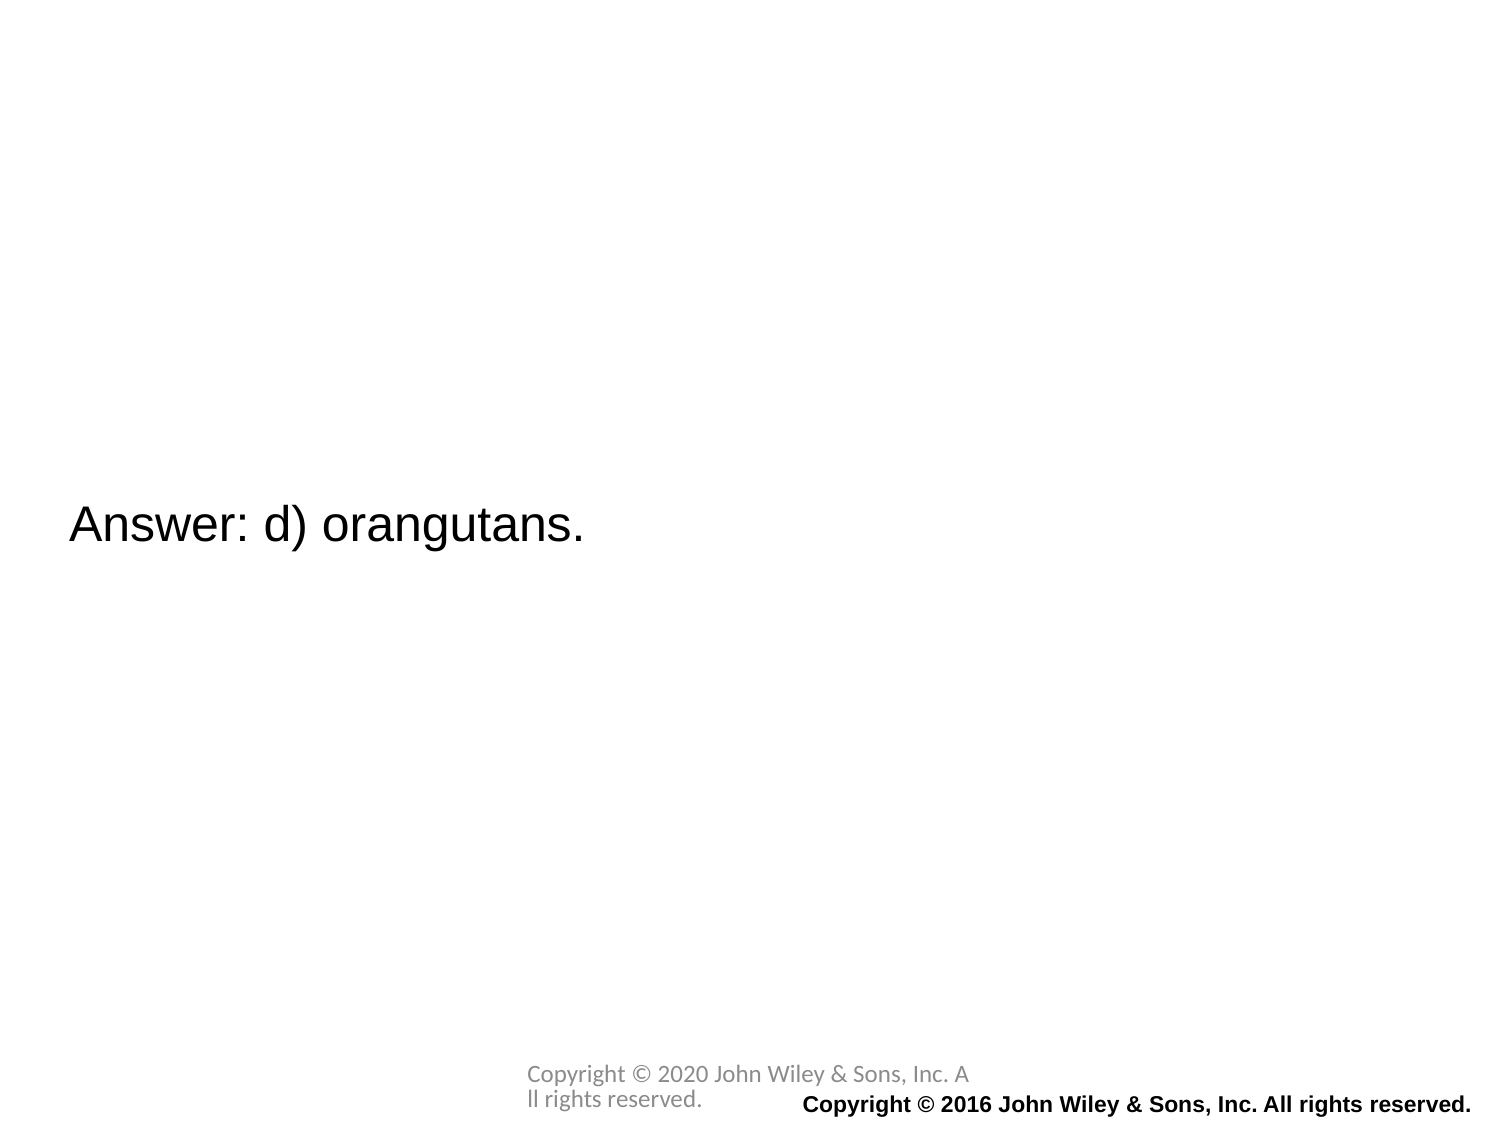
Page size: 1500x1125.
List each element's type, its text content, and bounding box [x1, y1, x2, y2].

text_box Answer: d) orangutans. [54, 483, 1466, 559]
text_box Copyright © 2016 John Wiley & Sons, Inc. All rights reserved. [512, 1065, 1488, 1125]
footer Copyright © 2020 John Wiley & Sons, Inc. All rights reserved. [512, 1042, 988, 1103]
